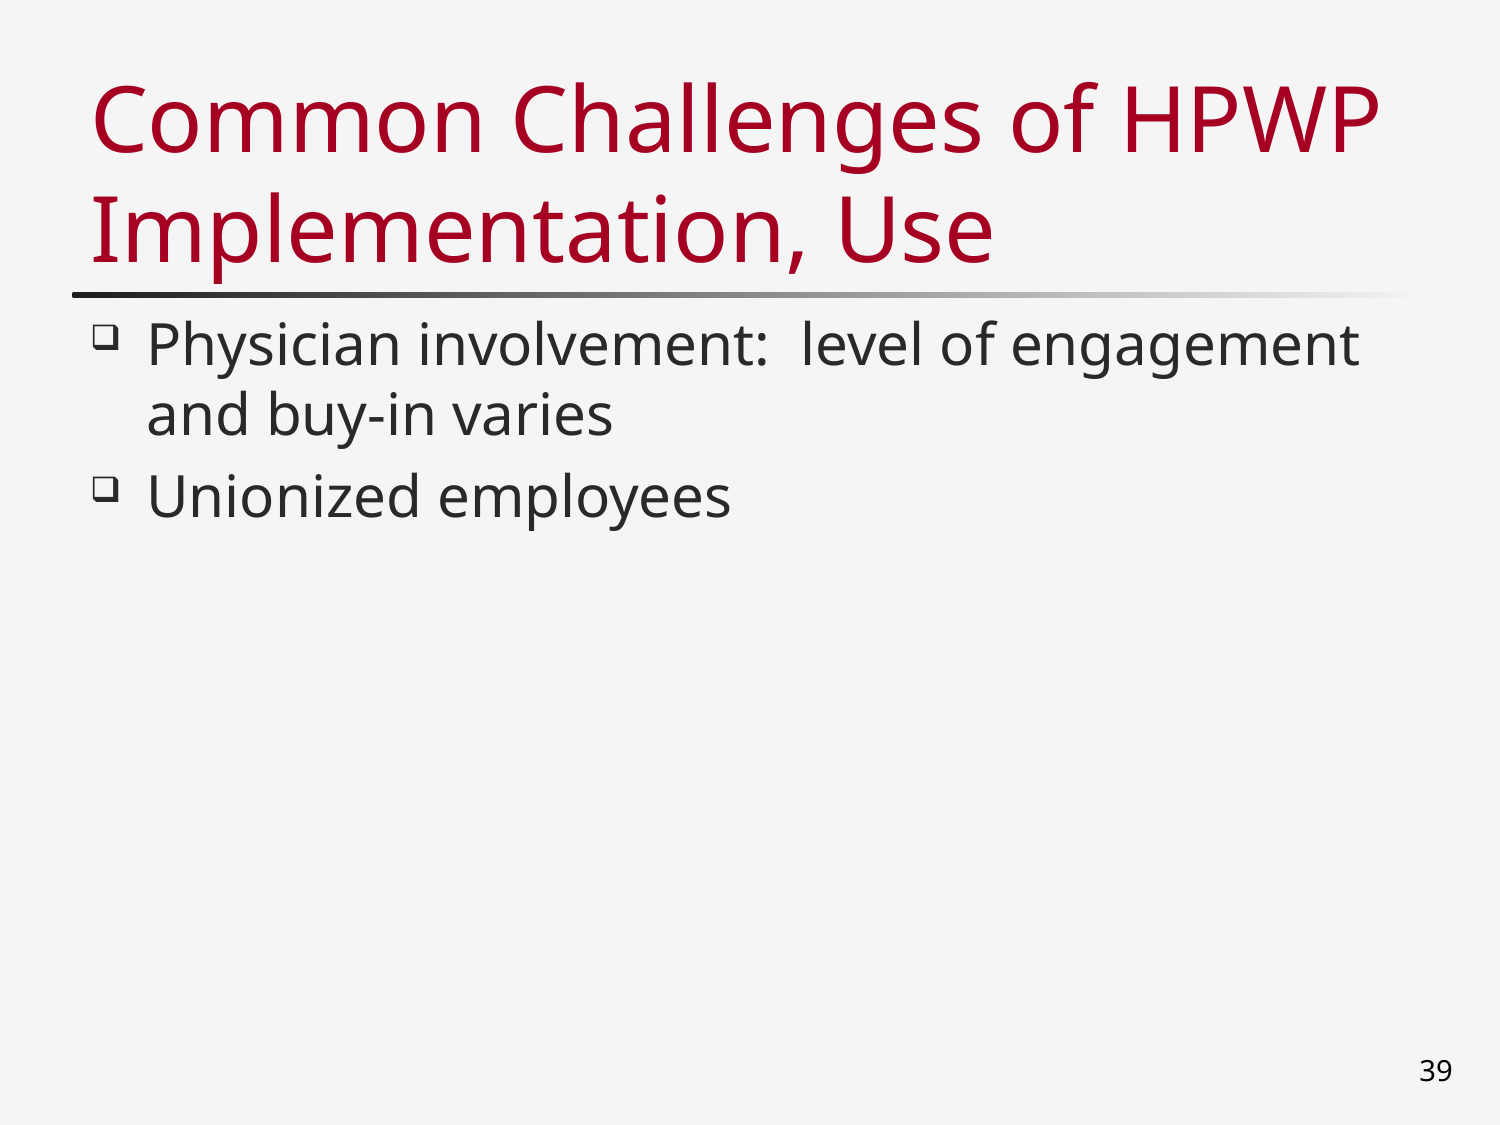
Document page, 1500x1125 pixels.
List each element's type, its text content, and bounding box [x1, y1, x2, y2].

slide_number 39 [1154, 1023, 1468, 1100]
list Physician involvement: level of engagement and buy-in varies Unionized employees [74, 299, 1426, 906]
title Common Challenges of HPWP Implementation, Use [74, 62, 1426, 281]
